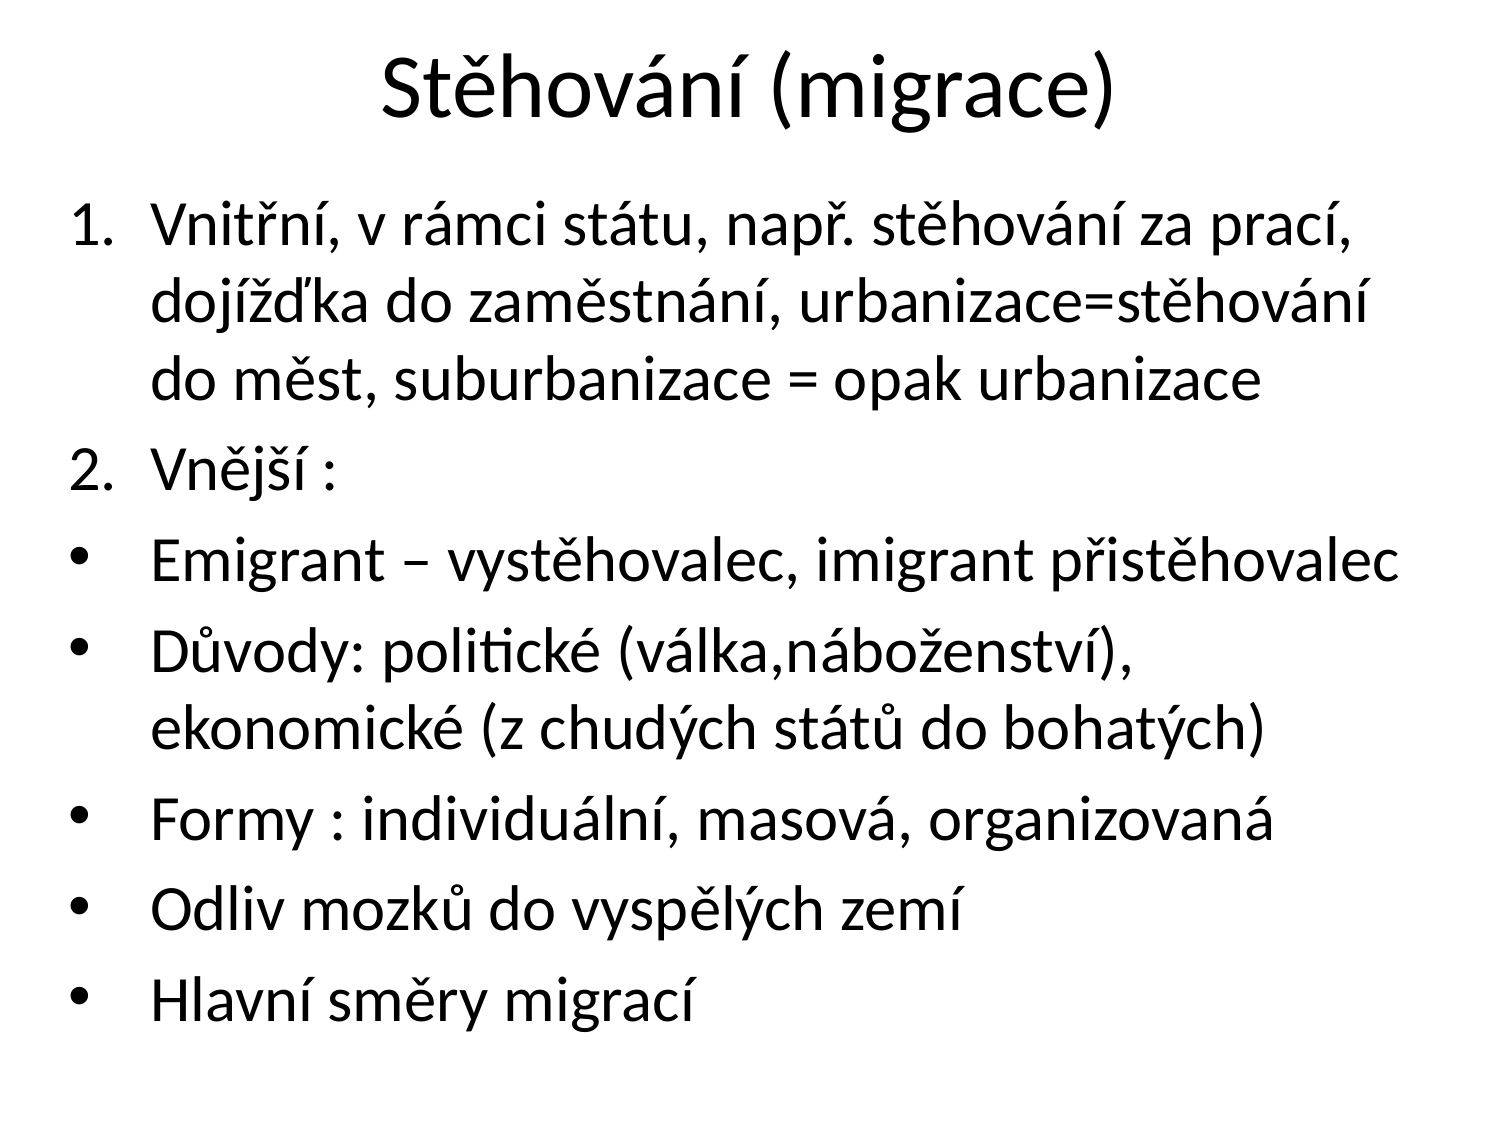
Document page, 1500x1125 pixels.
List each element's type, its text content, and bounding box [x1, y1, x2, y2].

title Stěhování (migrace) [75, 0, 1425, 161]
list Vnitřní, v rámci státu, např. stěhování za prací, dojížďka do zaměstnání, urbanizace=stěhování do měst, suburbanizace = opak urbanizace Vnější : Emigrant – vystěhovalec, imigrant přistěhovalec Důvody: politické (válka,náboženství), ekonomické (z chudých států do bohatých) Formy : individuální, masová, organizovaná Odliv mozků do vyspělých zemí Hlavní směry migrací [53, 172, 1459, 1047]
